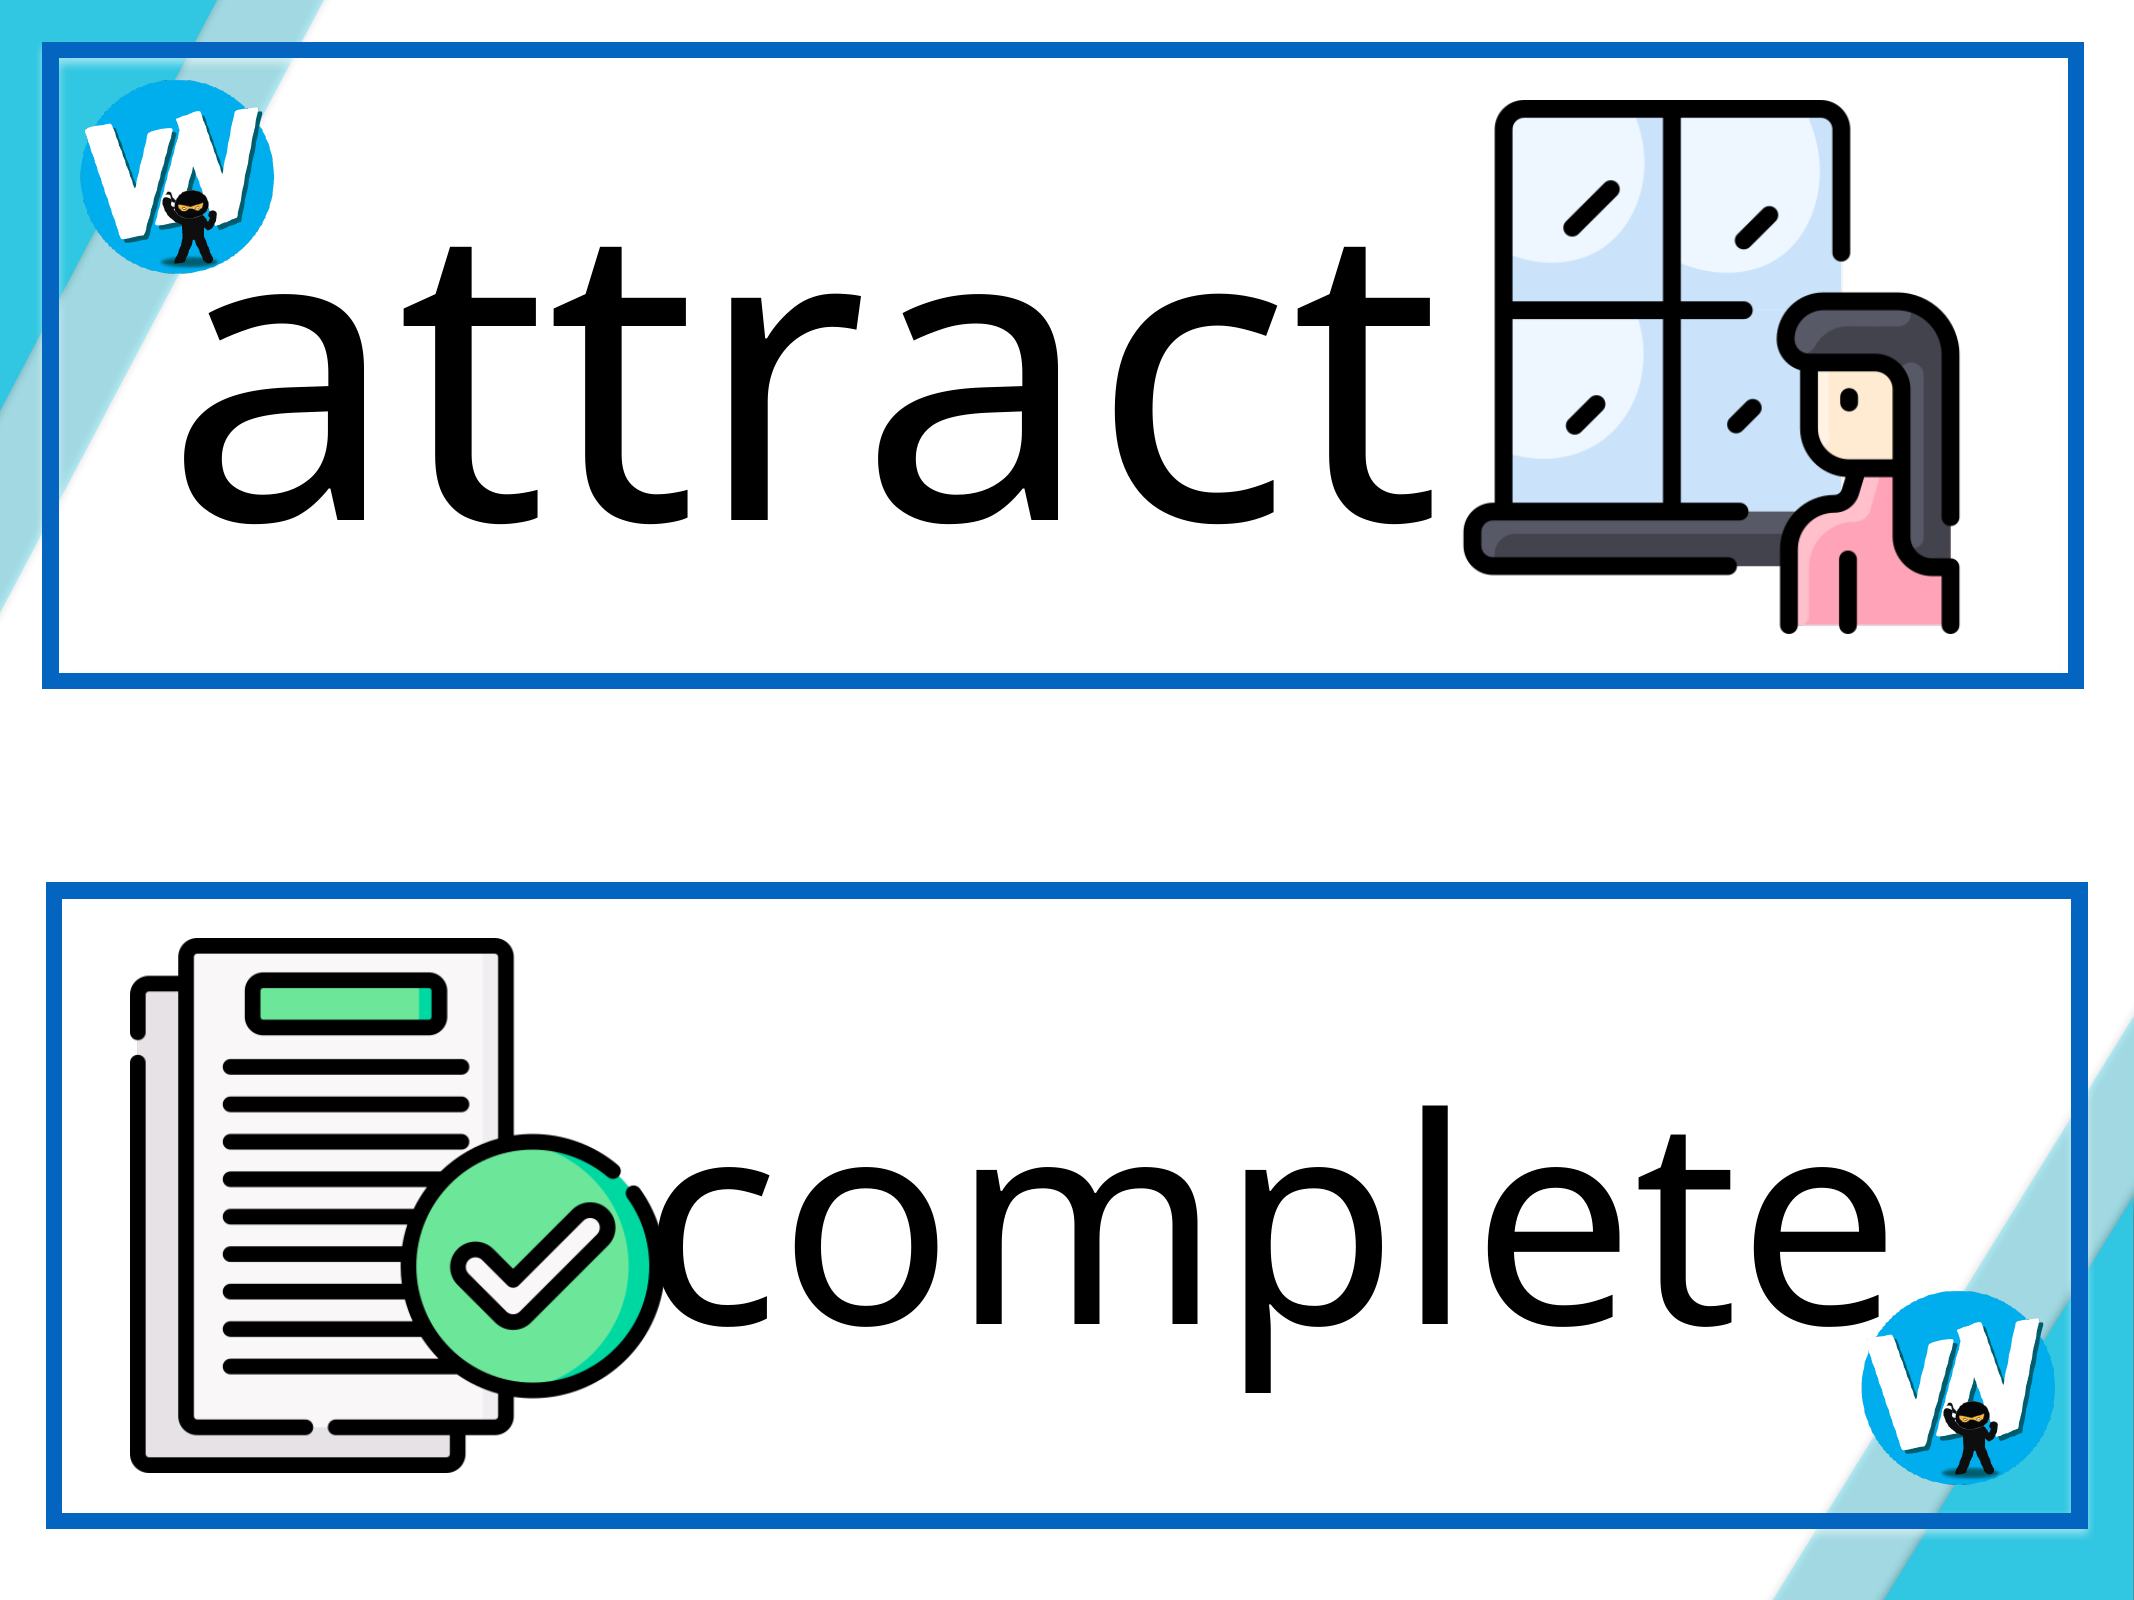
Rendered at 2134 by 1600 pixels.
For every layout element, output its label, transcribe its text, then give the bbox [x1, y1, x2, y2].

picture [130, 938, 665, 1473]
text_box attract [92, 97, 1442, 612]
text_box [1963, 235, 2134, 1600]
text_box [92, 50, 2076, 227]
picture [57, 77, 299, 278]
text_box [0, 0, 81, 1544]
text_box complete [673, 1028, 1956, 1391]
text_box [92, 890, 1956, 1522]
picture [1444, 100, 1979, 634]
text_box [92, 612, 1956, 681]
picture [1837, 1288, 2080, 1488]
